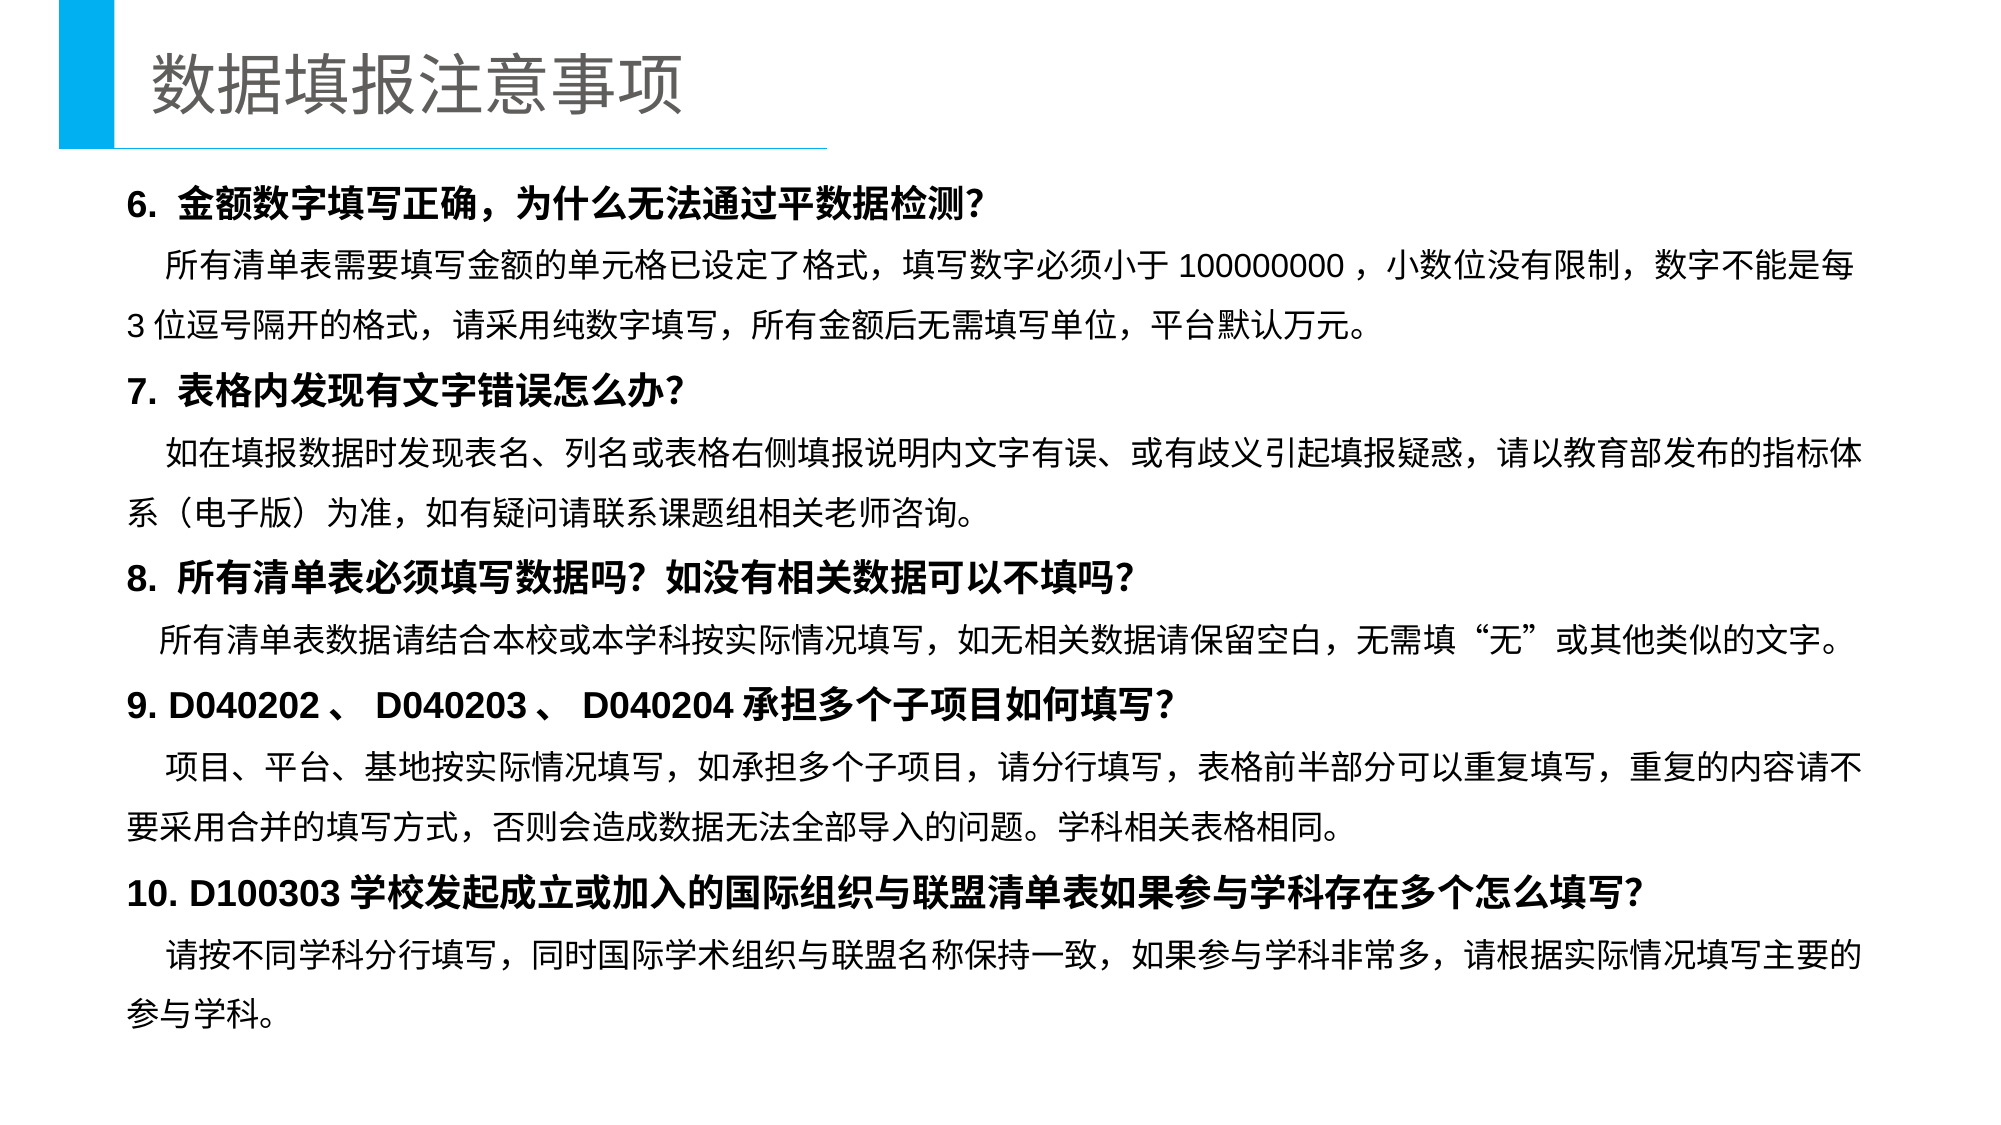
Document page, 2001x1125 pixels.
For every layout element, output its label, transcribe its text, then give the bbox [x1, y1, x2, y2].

text_box 6. 金额数字填写正确，为什么无法通过平数据检测？ 所有清单表需要填写金额的单元格已设定了格式，填写数字必须小于100000000，小数位没有限制，数字不能是每3位逗号隔开的格式，请采用纯数字填写，所有金额后无需填写单位，平台默认万元。 7. 表格内发现有文字错误怎么办？ 如在填报数据时发现表名、列名或表格右侧填报说明内文字有误、或有歧义引起填报疑惑，请以教育部发布的指标体系（电子版）为准，如有疑问请联系课题组相关老师咨询。 8. 所有清单表必须填写数据吗？如没有相关数据可以不填吗？ 所有清单表数据请结合本校或本学科按实际情况填写，如无相关数据请保留空白，无需填“无”或其他类似的文字。 9. D040202、D040203、D040204承担多个子项目如何填写？ 项目、平台、基地按实际情况填写，如承担多个子项目，请分行填写，表格前半部分可以重复填写，重复的内容请不要采用合并的填写方式，否则会造成数据无法全部导入的问题。学科相关表格相同。 10. D100303学校发起成立或加入的国际组织与联盟清单表如果参与学科存在多个怎么填写？ 请按不同学科分行填写，同时国际学术组织与联盟名称保持一致，如果参与学科非常多，请根据实际情况填写主要的参与学科。 [111, 149, 1878, 1041]
text_box 数据填报注意事项 [135, 35, 1169, 131]
